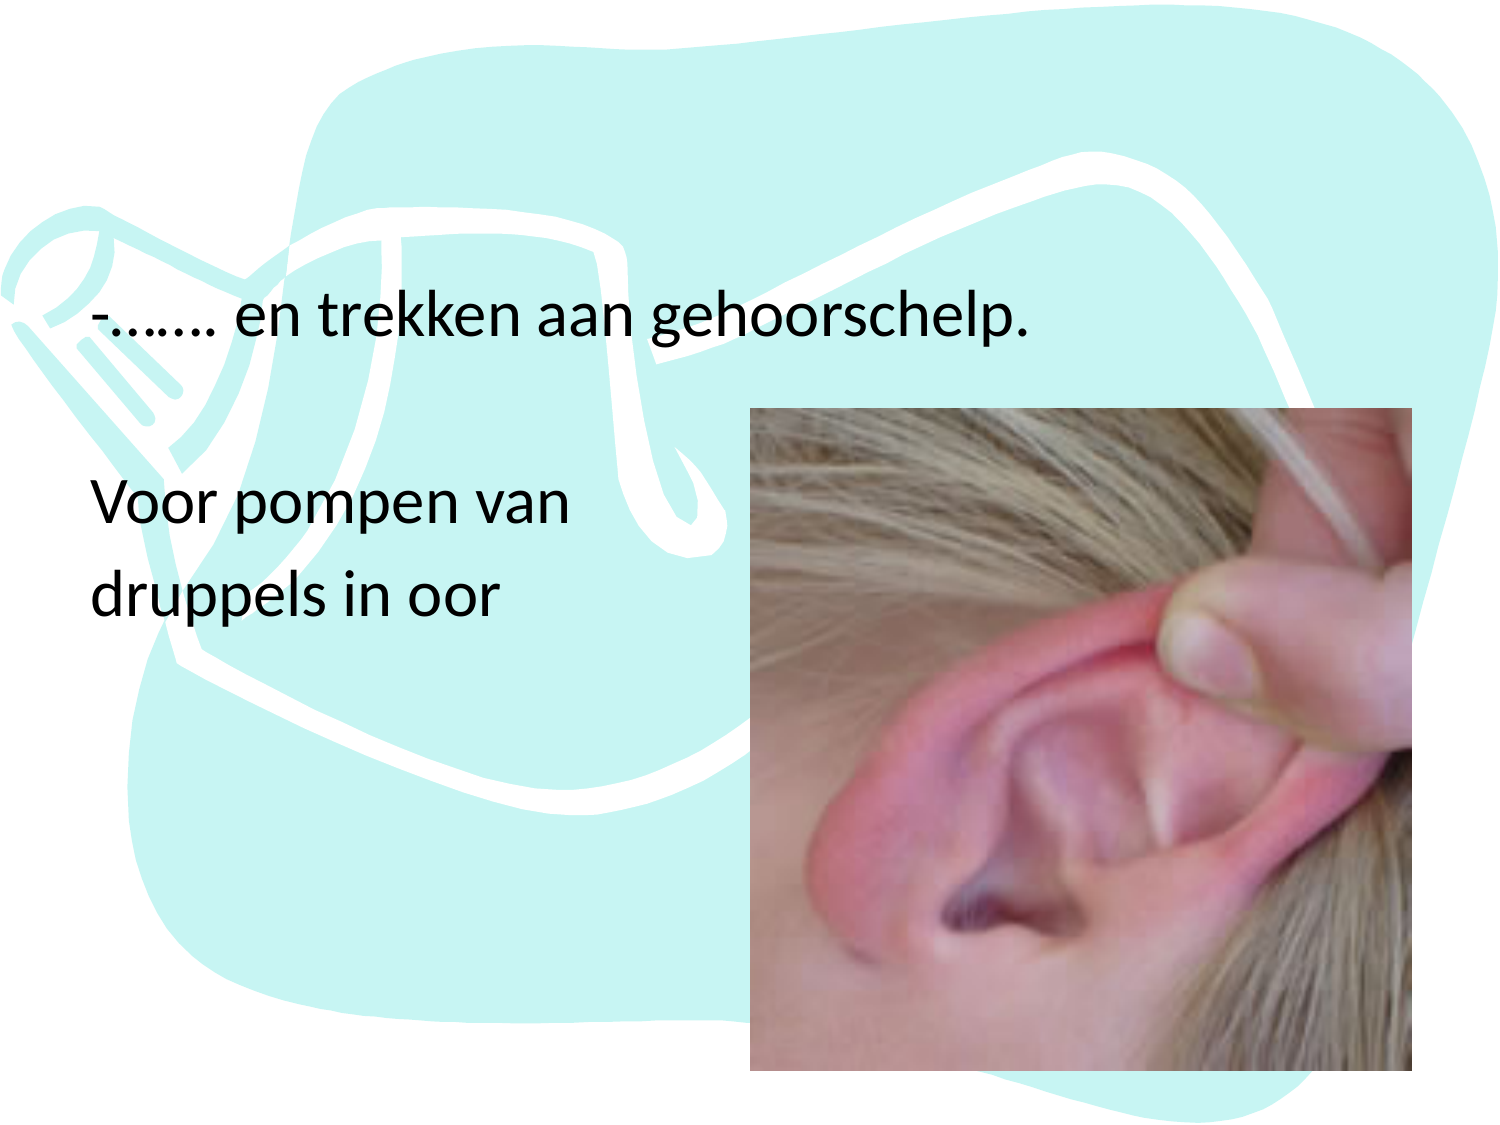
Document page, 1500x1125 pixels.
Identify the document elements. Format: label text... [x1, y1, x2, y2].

picture [749, 408, 1412, 1071]
list -……. en trekken aan gehoorschelp. Voor pompen van druppels in oor [75, 262, 1425, 1005]
